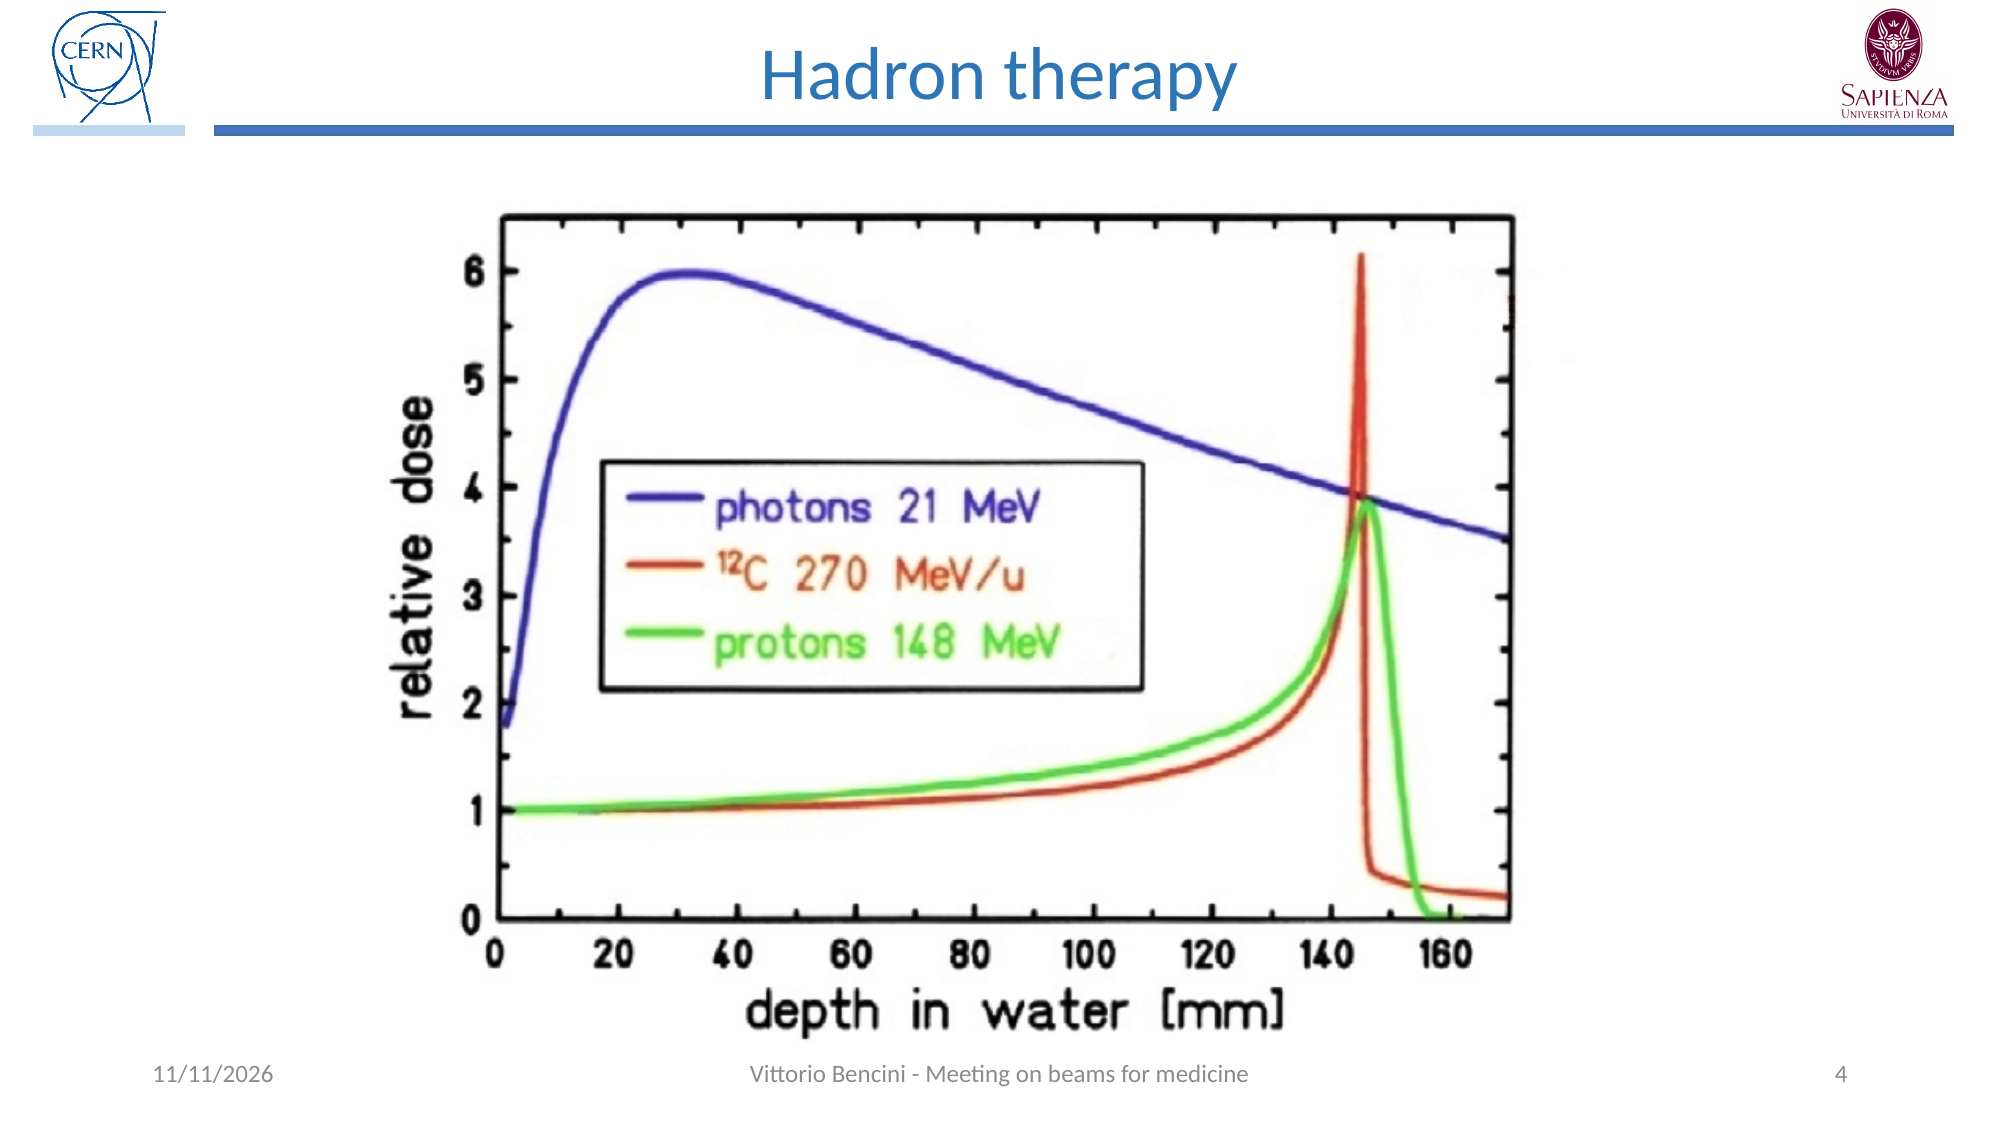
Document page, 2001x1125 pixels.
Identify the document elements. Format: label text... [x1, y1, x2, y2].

picture [52, 10, 166, 123]
text_box [33, 125, 185, 136]
text_box [214, 125, 1954, 136]
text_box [1834, 0, 1953, 125]
text_box Hadron therapy [730, 17, 1270, 123]
slide_number 4 [1412, 1042, 1863, 1103]
footer Vittorio Bencini - Meeting on beams for medicine [662, 1044, 1338, 1103]
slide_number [137, 1042, 588, 1103]
picture [384, 204, 1577, 1044]
